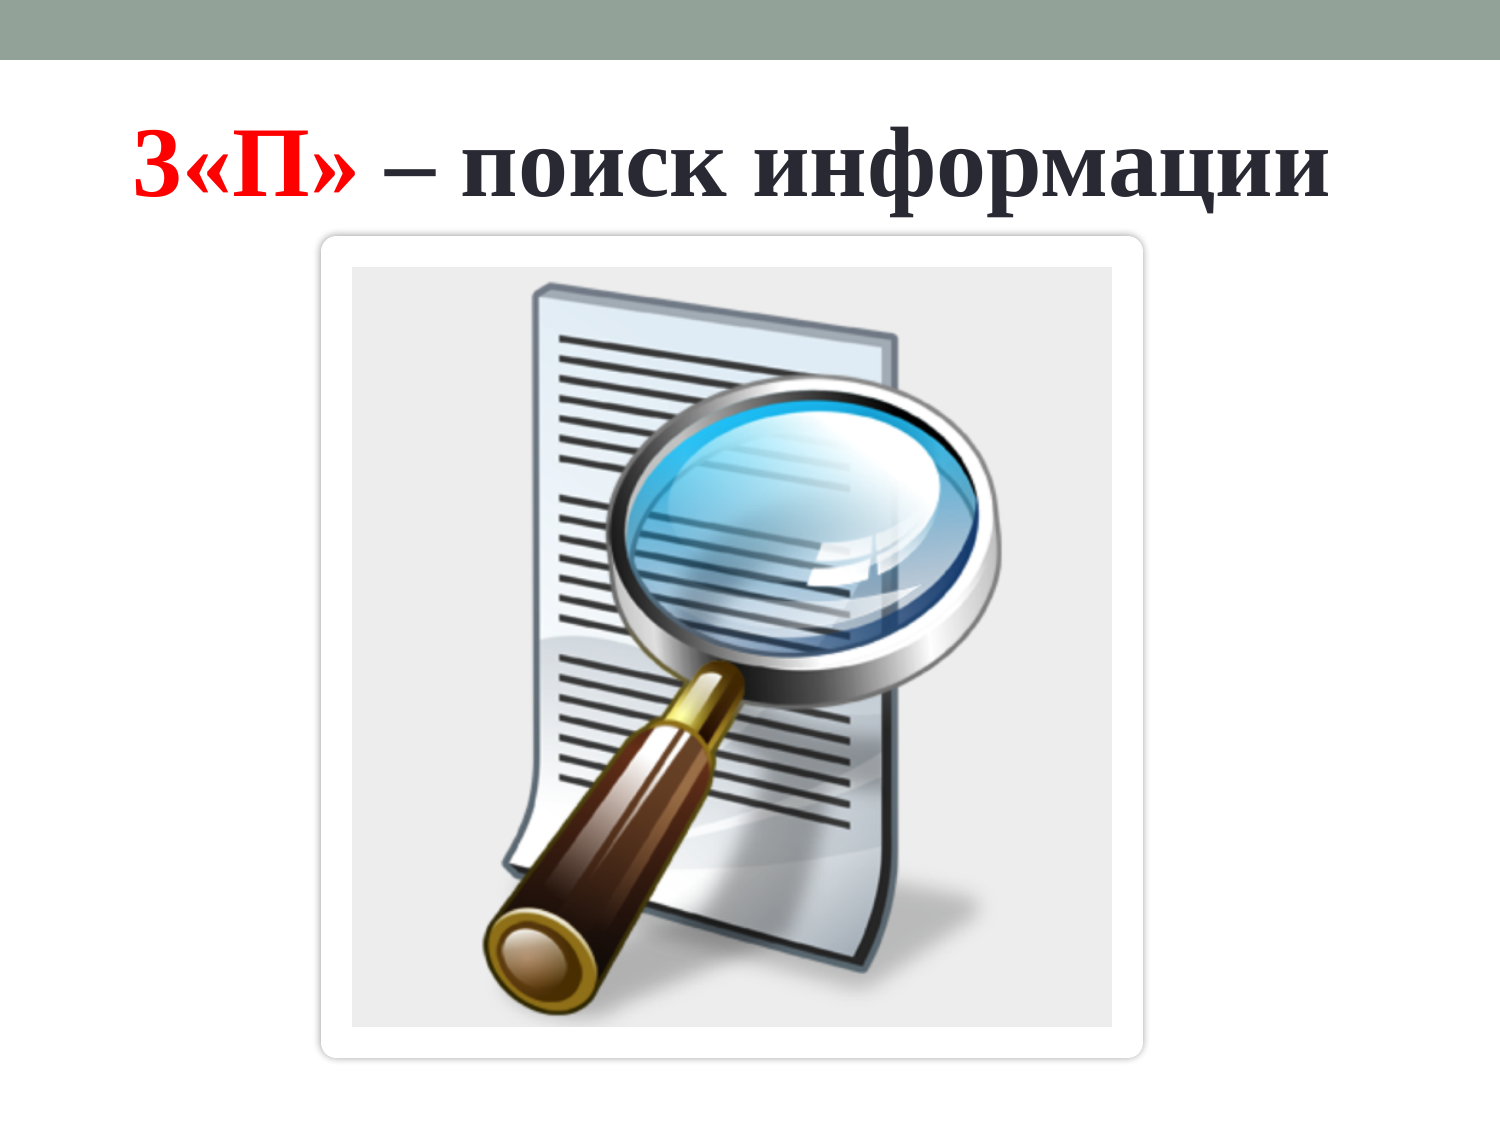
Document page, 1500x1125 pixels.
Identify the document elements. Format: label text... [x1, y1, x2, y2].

text_box 3«П» – поиск информации [62, 74, 1401, 240]
picture [351, 266, 1113, 1028]
